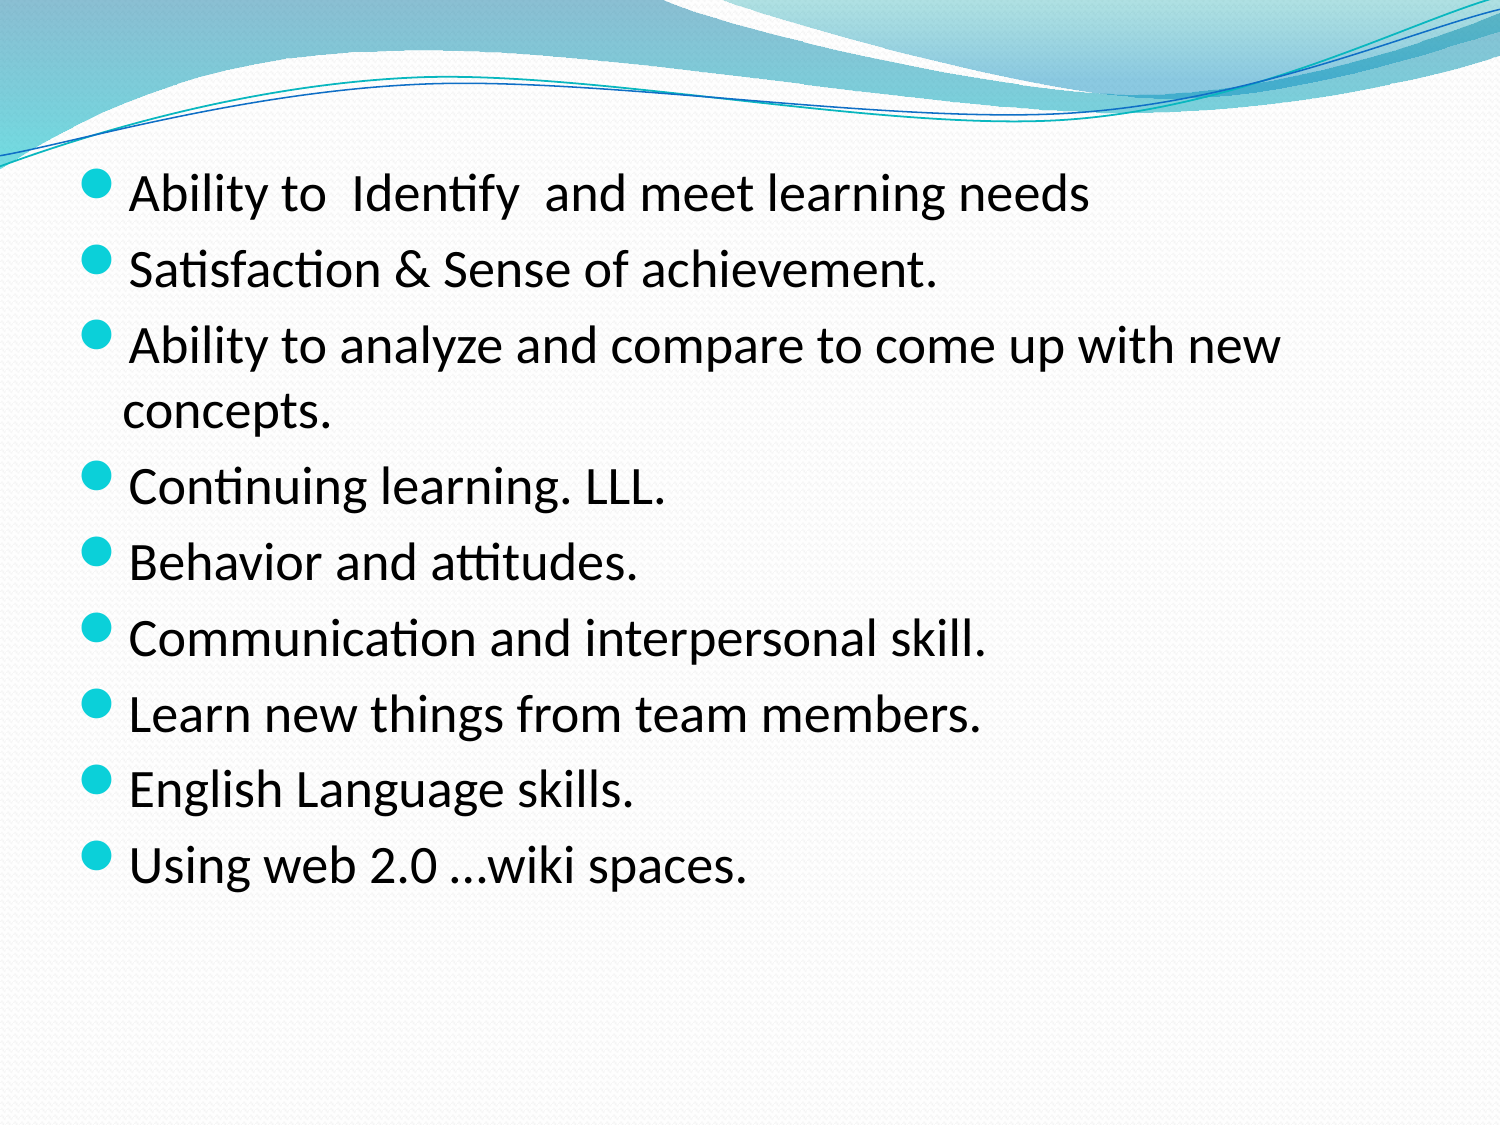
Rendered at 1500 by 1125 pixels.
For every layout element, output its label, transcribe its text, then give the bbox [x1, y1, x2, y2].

list Ability to Identify and meet learning needs Satisfaction & Sense of achievement. Ability to analyze and compare to come up with new concepts. Continuing learning. LLL. Behavior and attitudes. Communication and interpersonal skill. Learn new things from team members. English Language skills. Using web 2.0 …wiki spaces. [62, 149, 1413, 1059]
